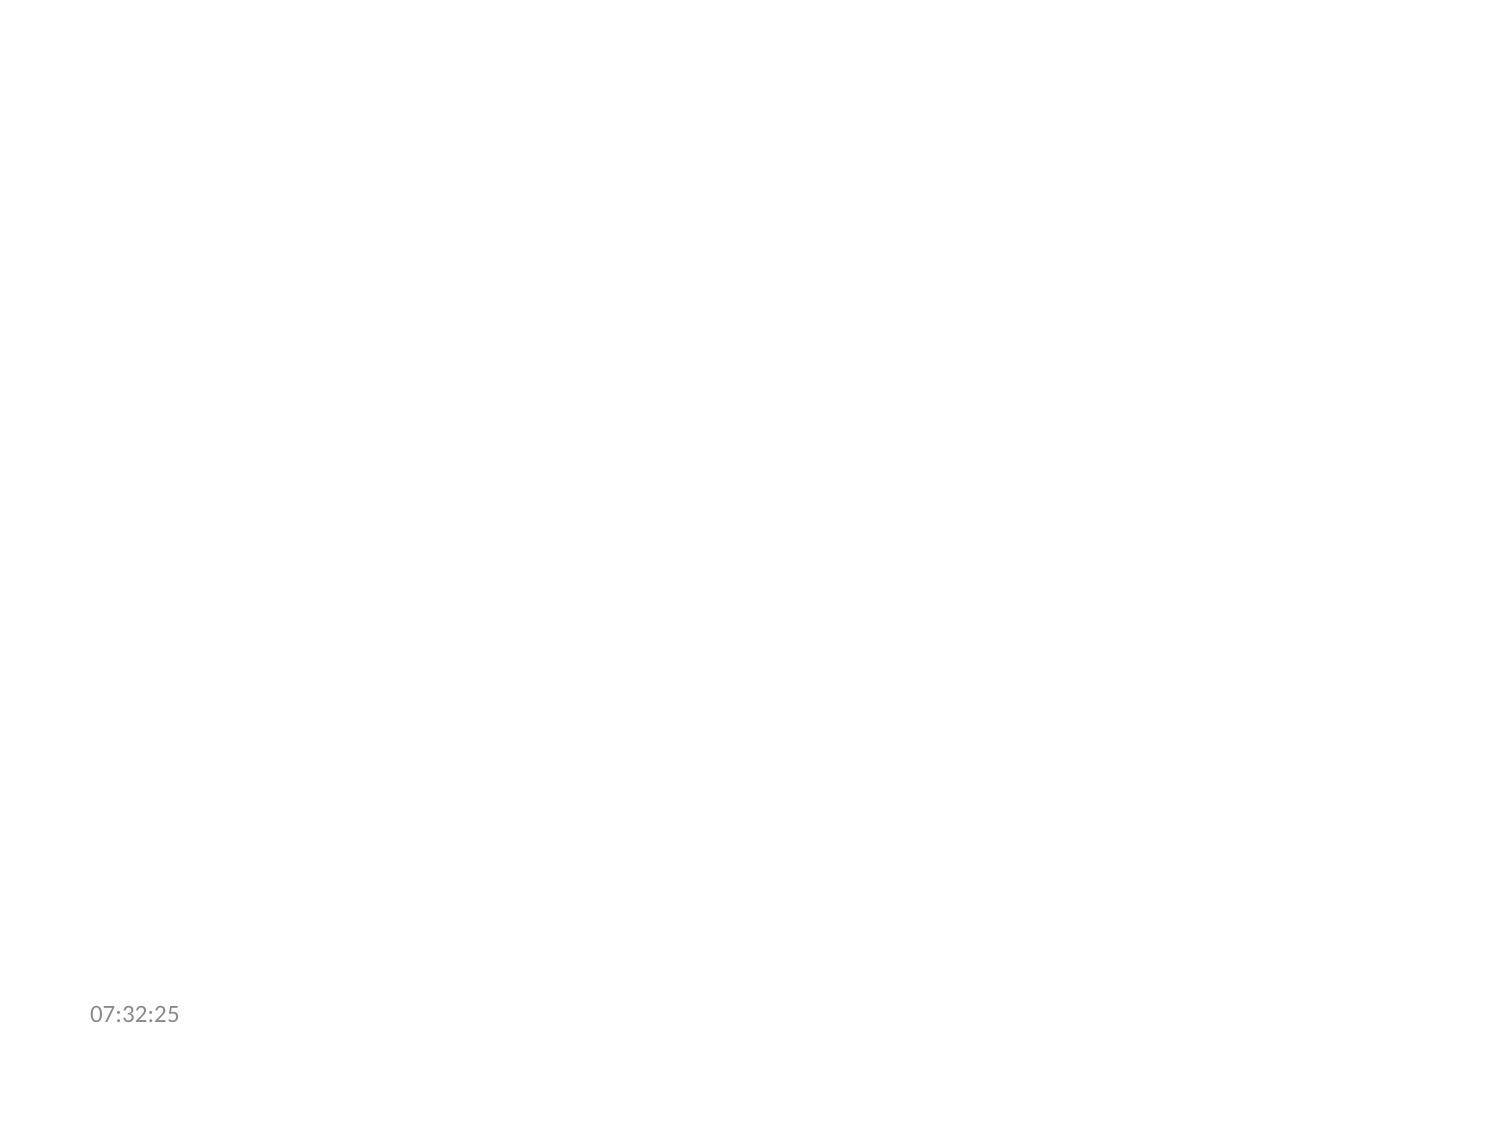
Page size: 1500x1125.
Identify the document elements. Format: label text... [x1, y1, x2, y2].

text_box 15:35:09 [75, 982, 425, 1043]
